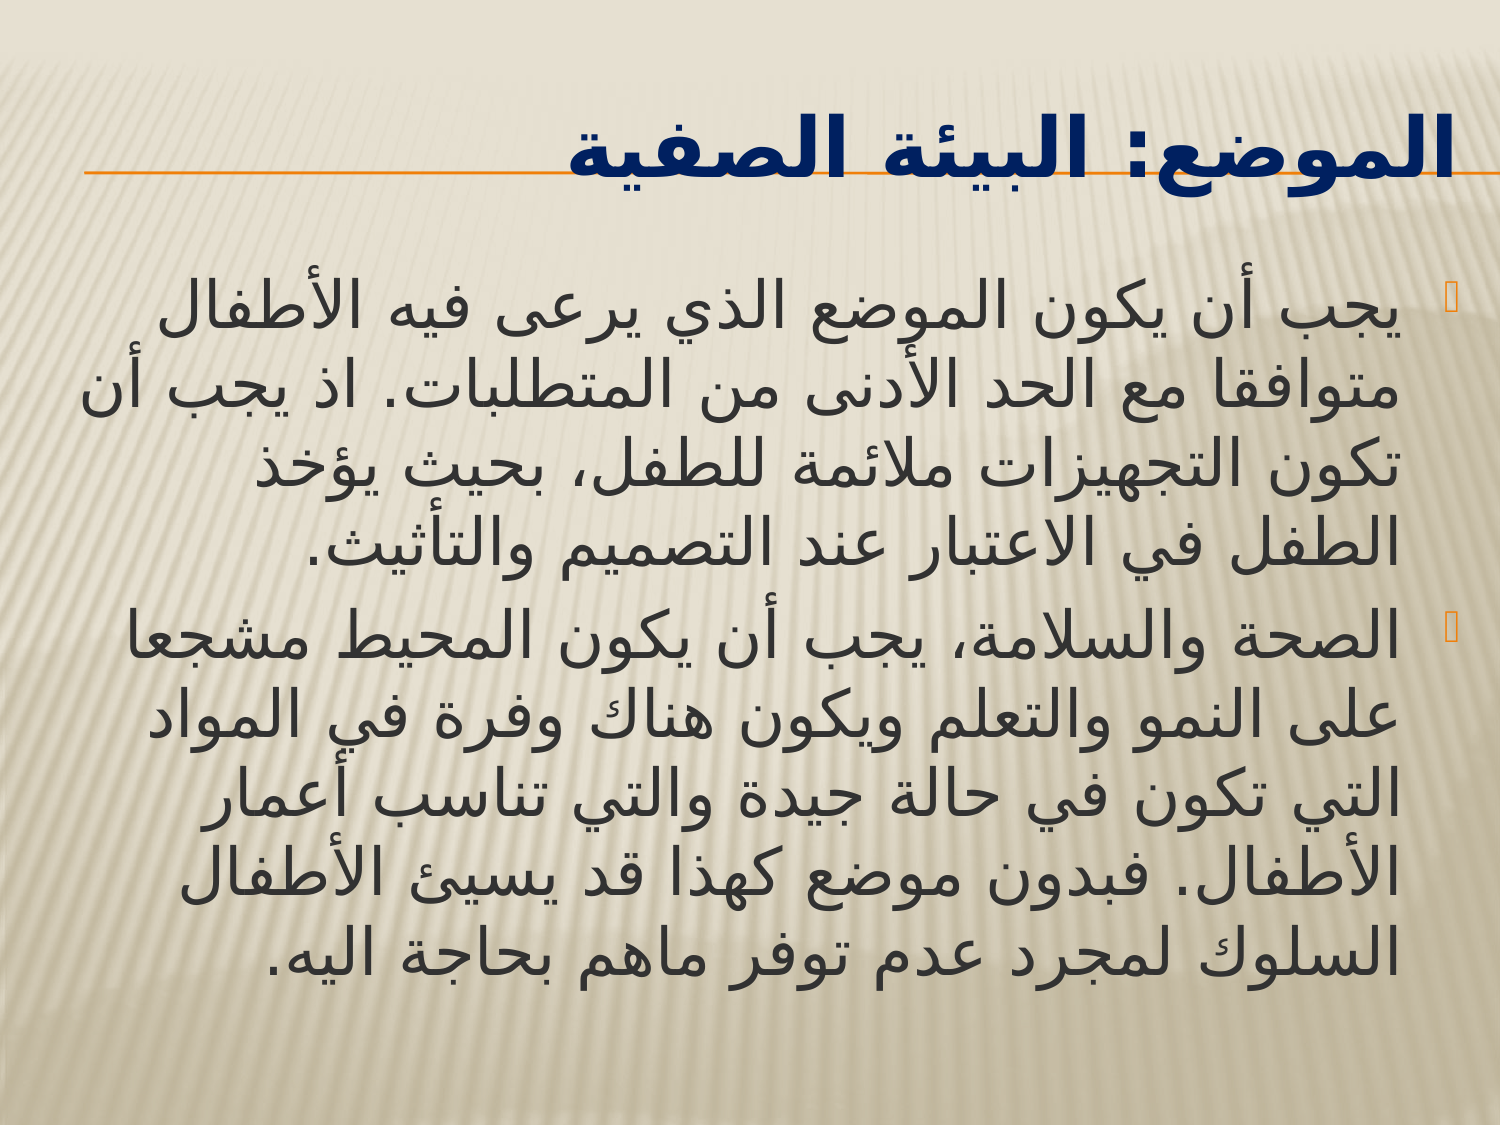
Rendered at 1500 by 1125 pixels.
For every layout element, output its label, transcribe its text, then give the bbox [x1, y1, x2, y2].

title الموضع: البيئة الصفية [50, 75, 1475, 213]
list يجب أن يكون الموضع الذي يرعى فيه الأطفال متوافقا مع الحد الأدنى من المتطلبات. اذ يجب أن تكون التجهيزات ملائمة للطفل، بحيث يؤخذ الطفل في الاعتبار عند التصميم والتأثيث. الصحة والسلامة، يجب أن يكون المحيط مشجعا على النمو والتعلم ويكون هناك وفرة في المواد التي تكون في حالة جيدة والتي تناسب أعمار الأطفال. فبدون موضع كهذا قد يسيئ الأطفال السلوك لمجرد عدم توفر ماهم بحاجة اليه. [50, 254, 1475, 998]
